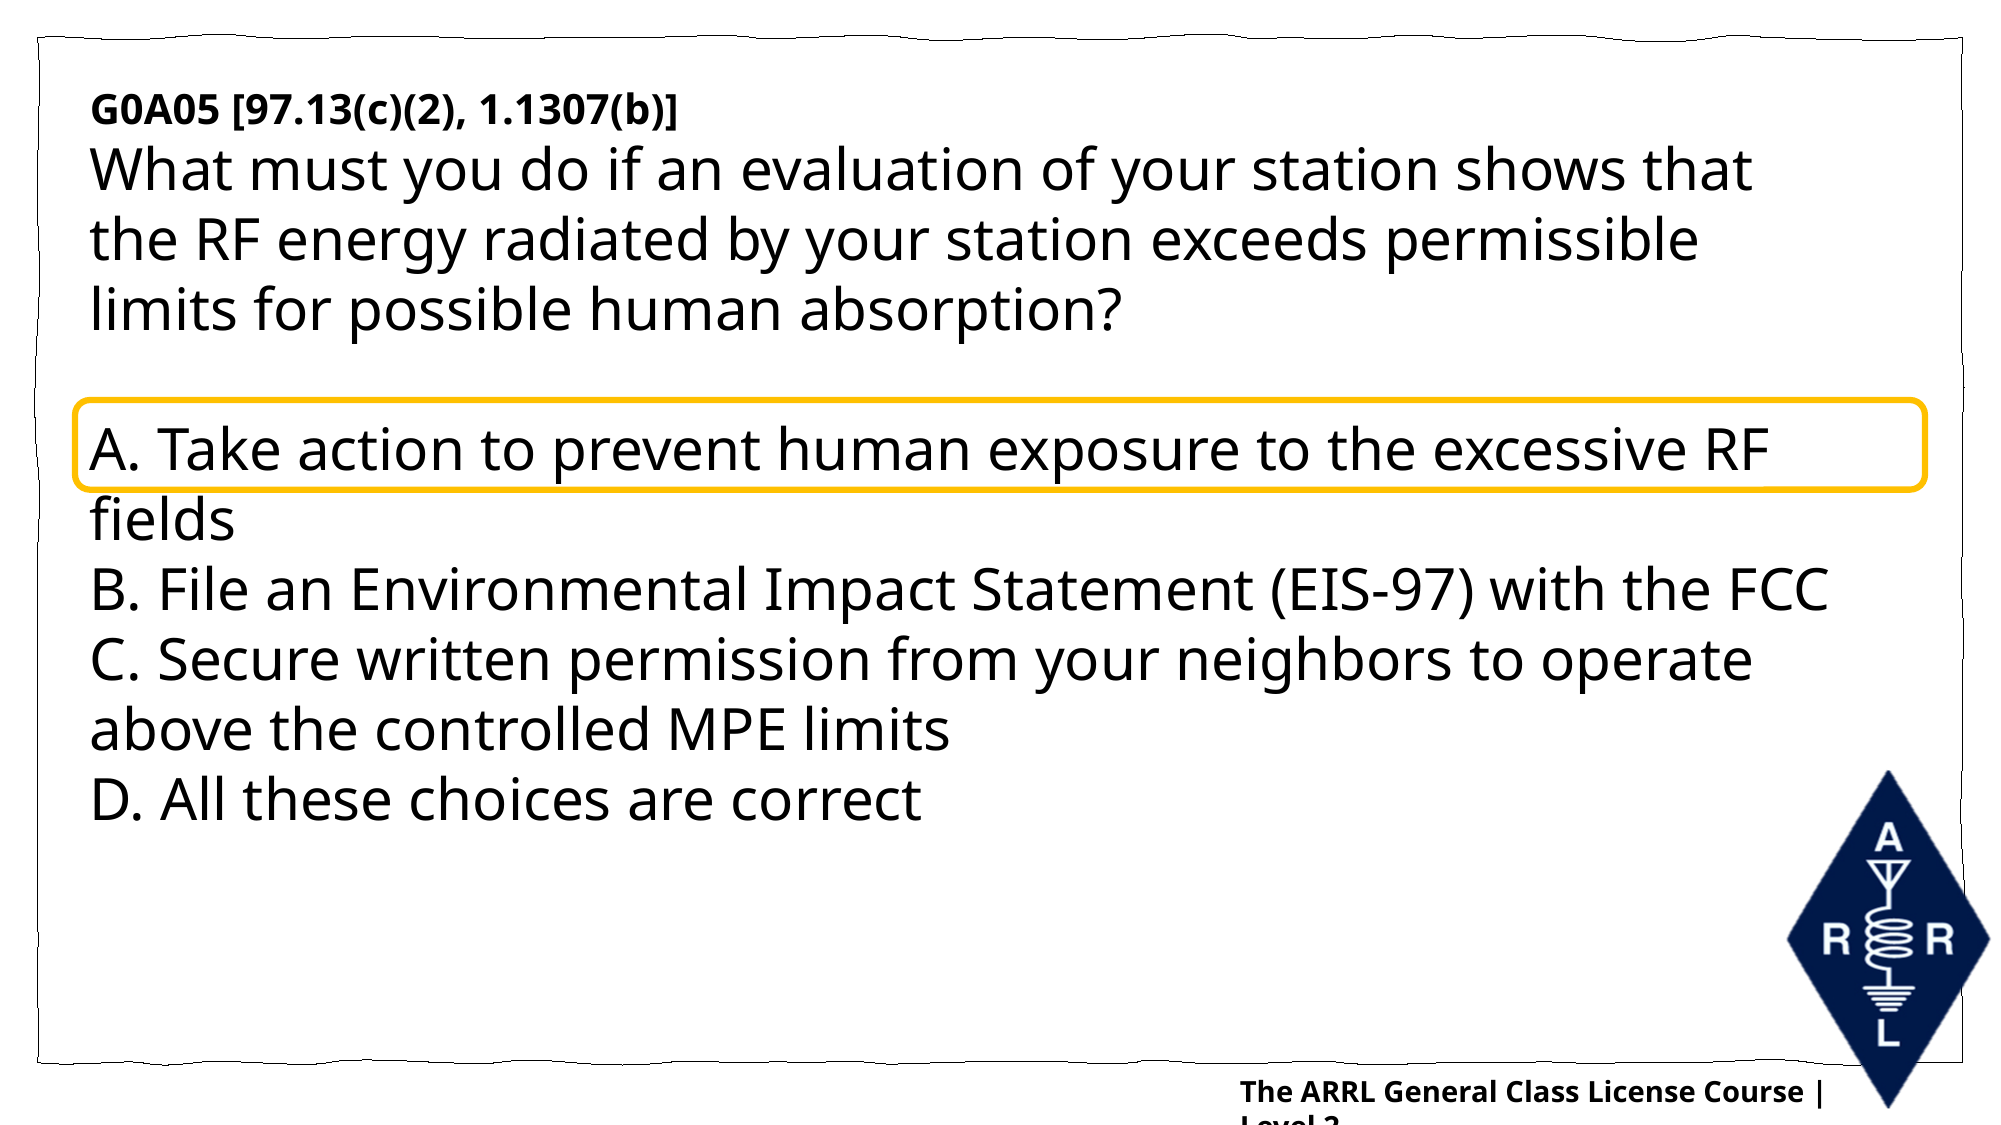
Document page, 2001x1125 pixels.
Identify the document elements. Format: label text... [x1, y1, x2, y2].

text_box G0A05 [97.13(c)(2), 1.1307(b)] What must you do if an evaluation of your station shows that the RF energy radiated by your station exceeds permissible limits for possible human absorption? A. Take action to prevent human exposure to the excessive RF fields B. File an Environmental Impact Statement (EIS-97) with the FCC C. Secure written permission from your neighbors to operate above the controlled MPE limits D. All these choices are correct [75, 75, 1850, 407]
text_box G0A05 [97.13(c)(2), 1.1307(b)] What must you do if an evaluation of your station shows that the RF energy radiated by your station exceeds permissible limits for possible human absorption? A. Take action to prevent human exposure to the excessive RF fields B. File an Environmental Impact Statement (EIS-97) with the FCC C. Secure written permission from your neighbors to operate above the controlled MPE limits D. All these choices are correct [75, 483, 1850, 840]
picture [1773, 752, 1999, 1125]
text_box [73, 398, 1927, 491]
